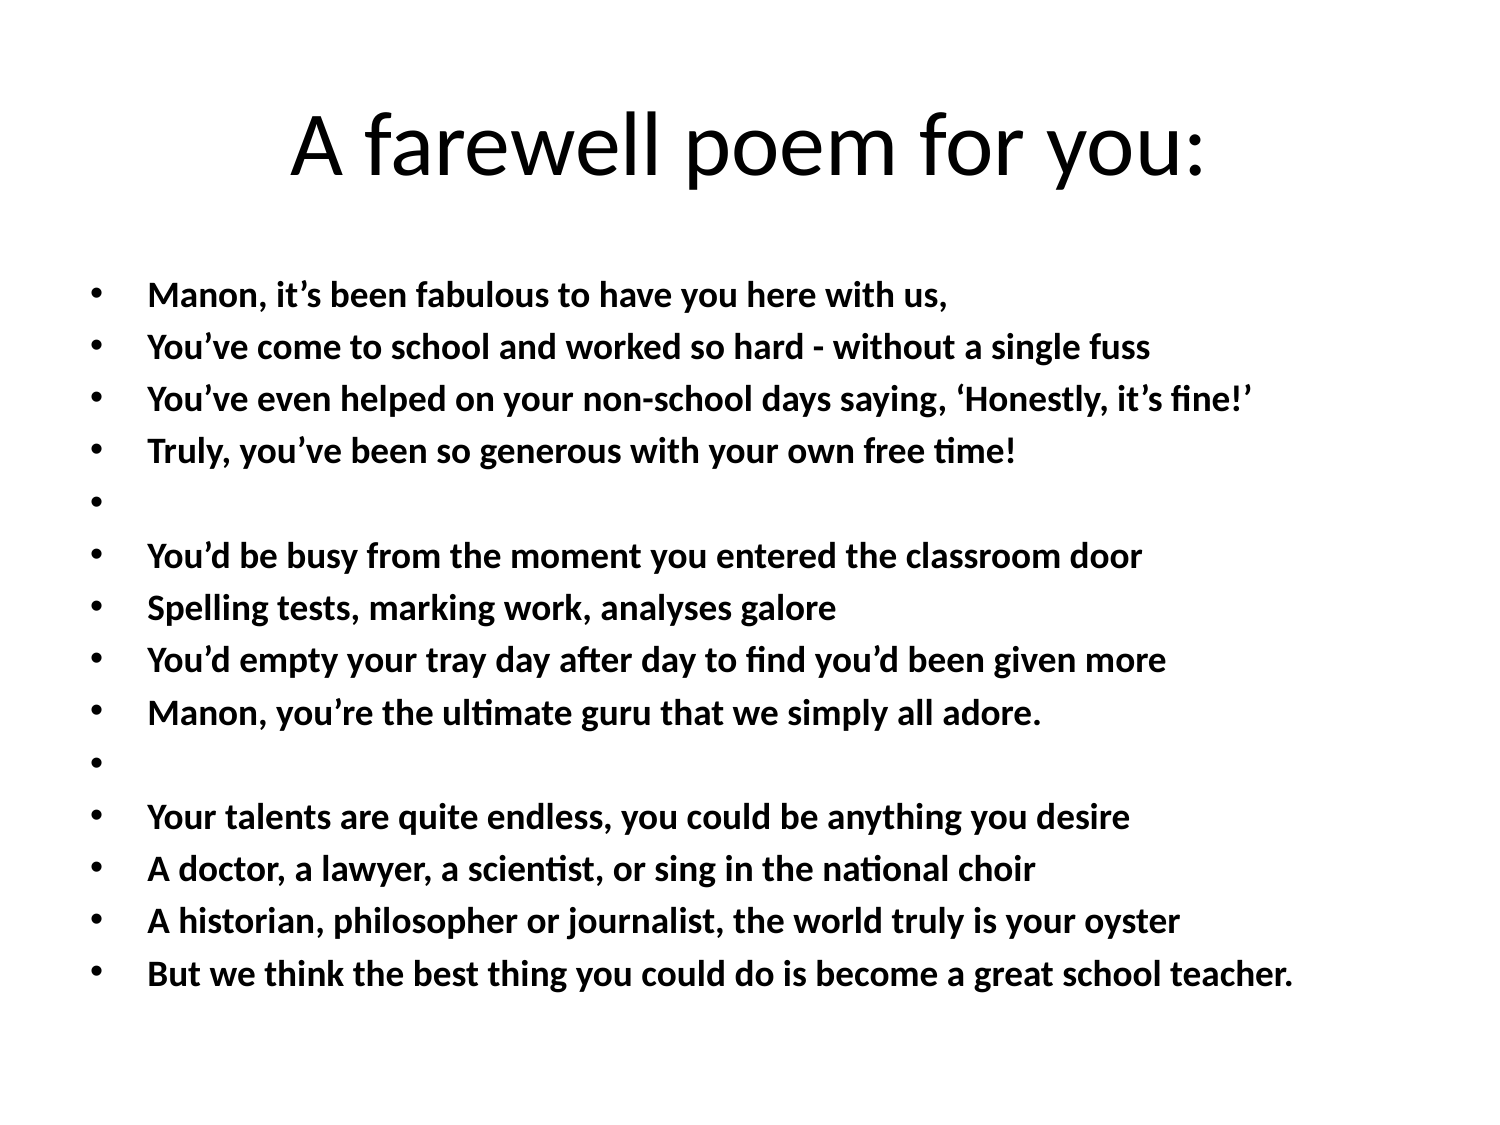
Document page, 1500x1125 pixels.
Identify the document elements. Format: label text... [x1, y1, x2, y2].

list Manon, it’s been fabulous to have you here with us, You’ve come to school and worked so hard - without a single fuss You’ve even helped on your non-school days saying, ‘Honestly, it’s fine!’ Truly, you’ve been so generous with your own free time! You’d be busy from the moment you entered the classroom door Spelling tests, marking work, analyses galore You’d empty your tray day after day to find you’d been given more Manon, you’re the ultimate guru that we simply all adore. Your talents are quite endless, you could be anything you desire A doctor, a lawyer, a scientist, or sing in the national choir A historian, philosopher or journalist, the world truly is your oyster But we think the best thing you could do is become a great school teacher. [75, 262, 1425, 1005]
title A farewell poem for you: [75, 45, 1425, 233]
